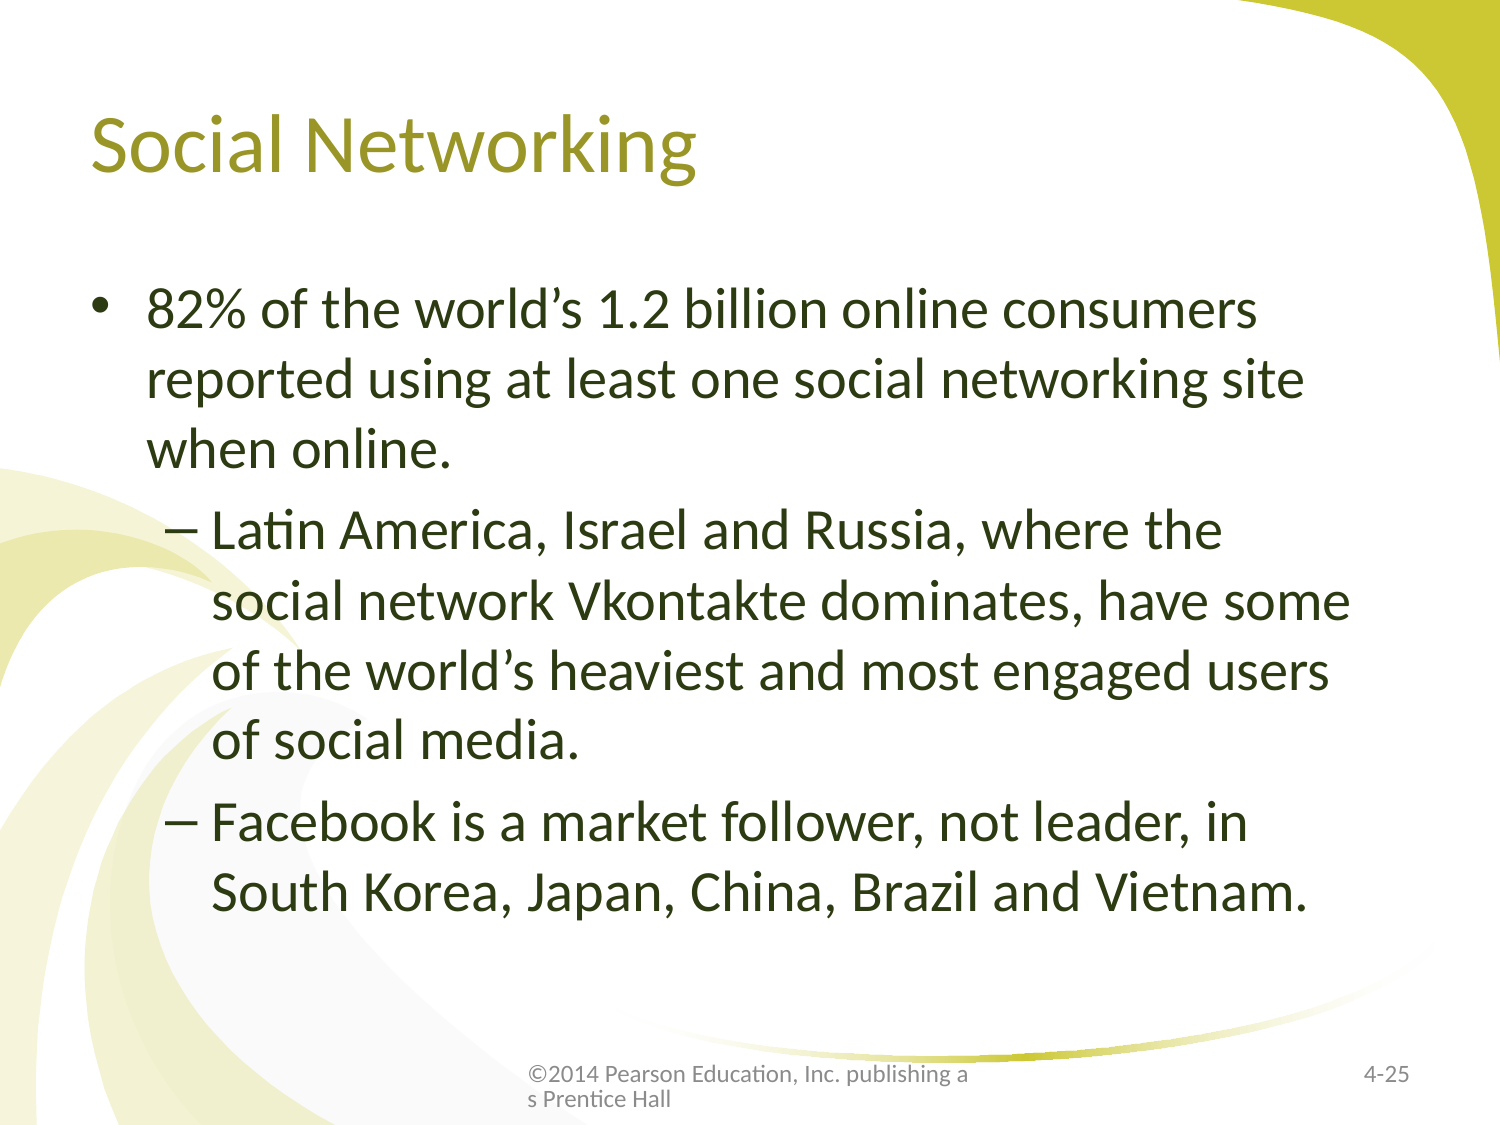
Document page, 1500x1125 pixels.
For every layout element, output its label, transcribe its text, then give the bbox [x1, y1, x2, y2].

slide_number 4-25 [1074, 1042, 1425, 1103]
title Social Networking [75, 45, 1425, 233]
footer ©2014 Pearson Education, Inc. publishing as Prentice Hall [512, 1042, 988, 1103]
list 82% of the world’s 1.2 billion online consumers reported using at least one social networking site when online. Latin America, Israel and Russia, where the social network Vkontakte dominates, have some of the world’s heaviest and most engaged users of social media. Facebook is a market follower, not leader, in South Korea, Japan, China, Brazil and Vietnam. [75, 262, 1375, 1005]
